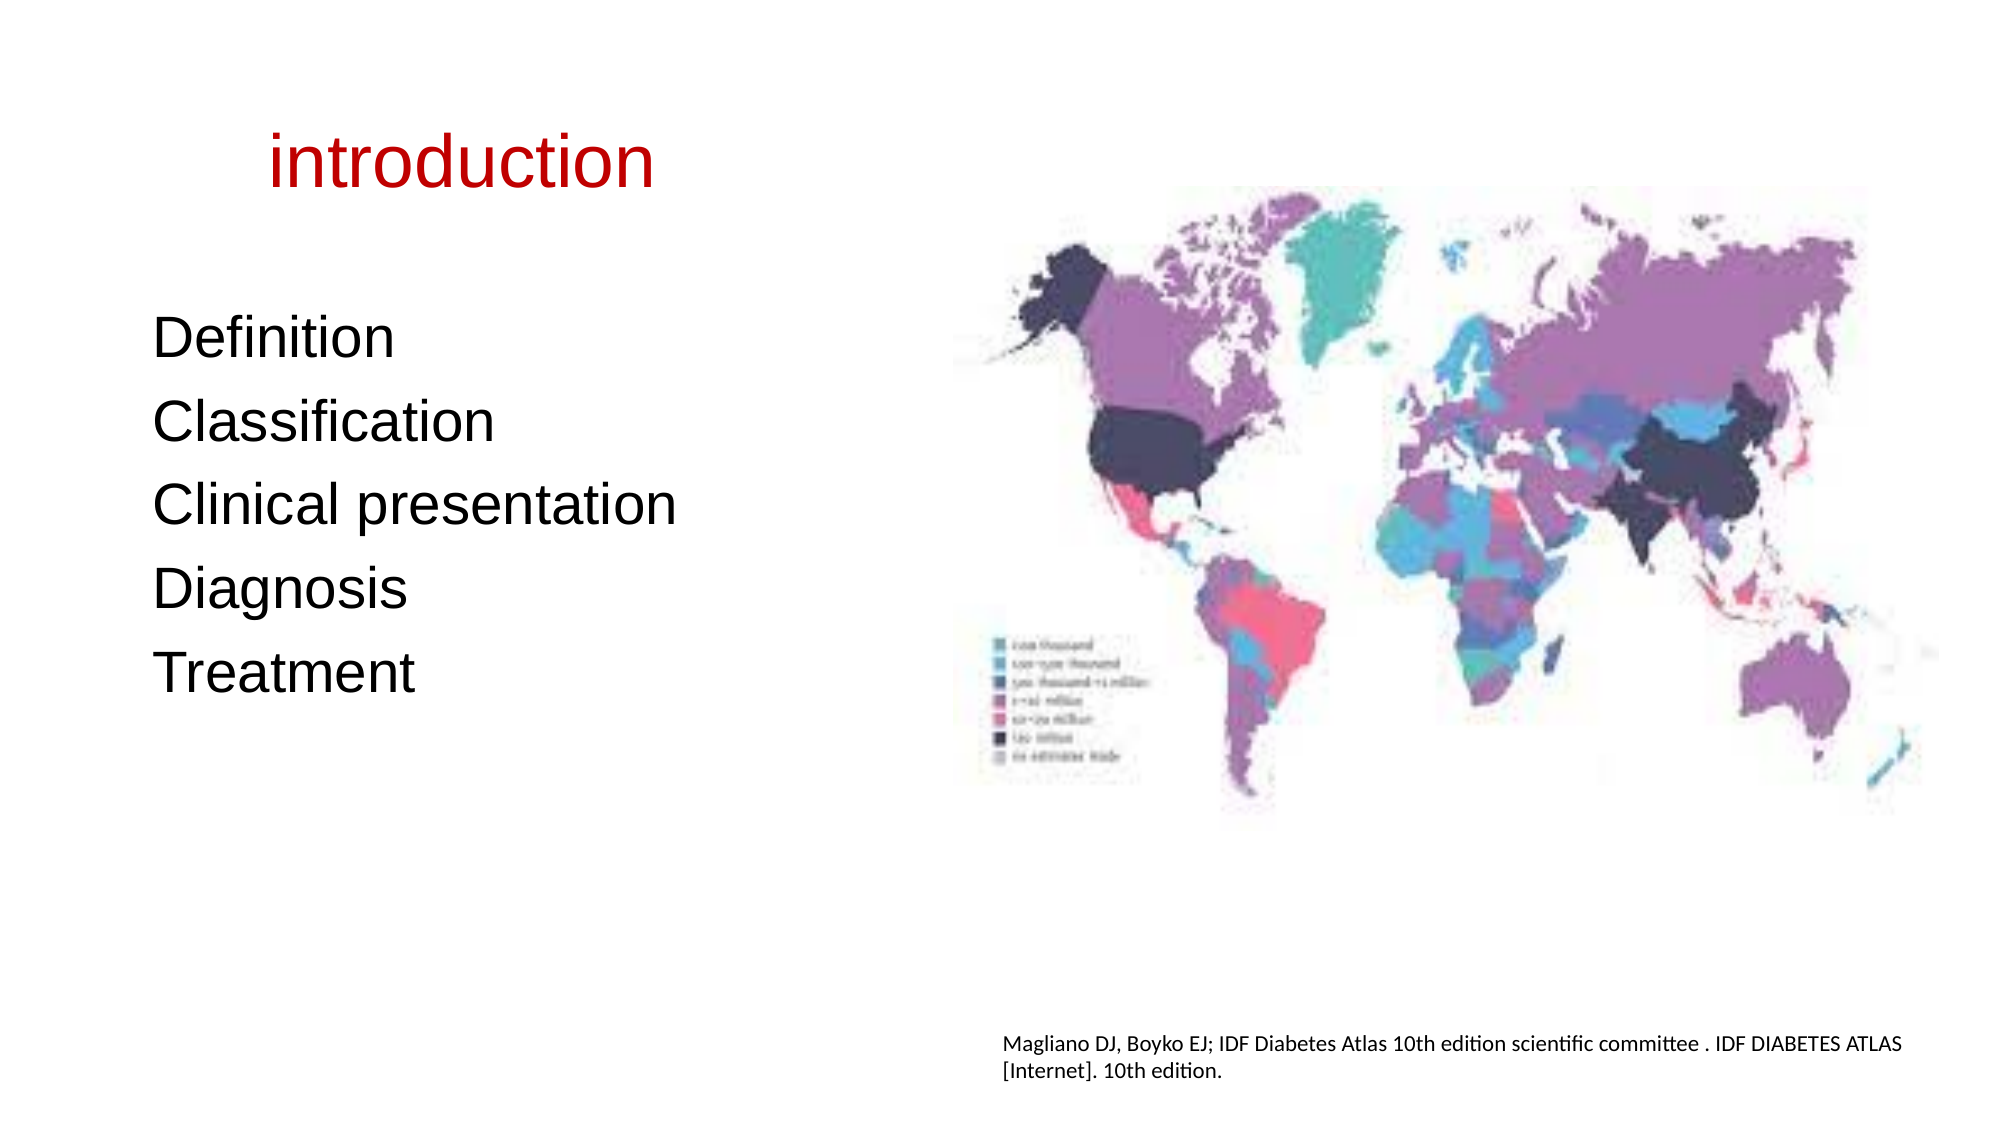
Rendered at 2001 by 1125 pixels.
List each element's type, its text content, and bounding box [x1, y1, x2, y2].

text_box introduction [254, 105, 798, 210]
text_box Magliano DJ, Boyko EJ; IDF Diabetes Atlas 10th edition scientific committee . IDF DIABETES ATLAS [Internet]. 10th edition. [987, 1021, 1988, 1091]
list Definition Classification Clinical presentation Diagnosis Treatment [137, 299, 1863, 1014]
picture [953, 186, 1939, 831]
